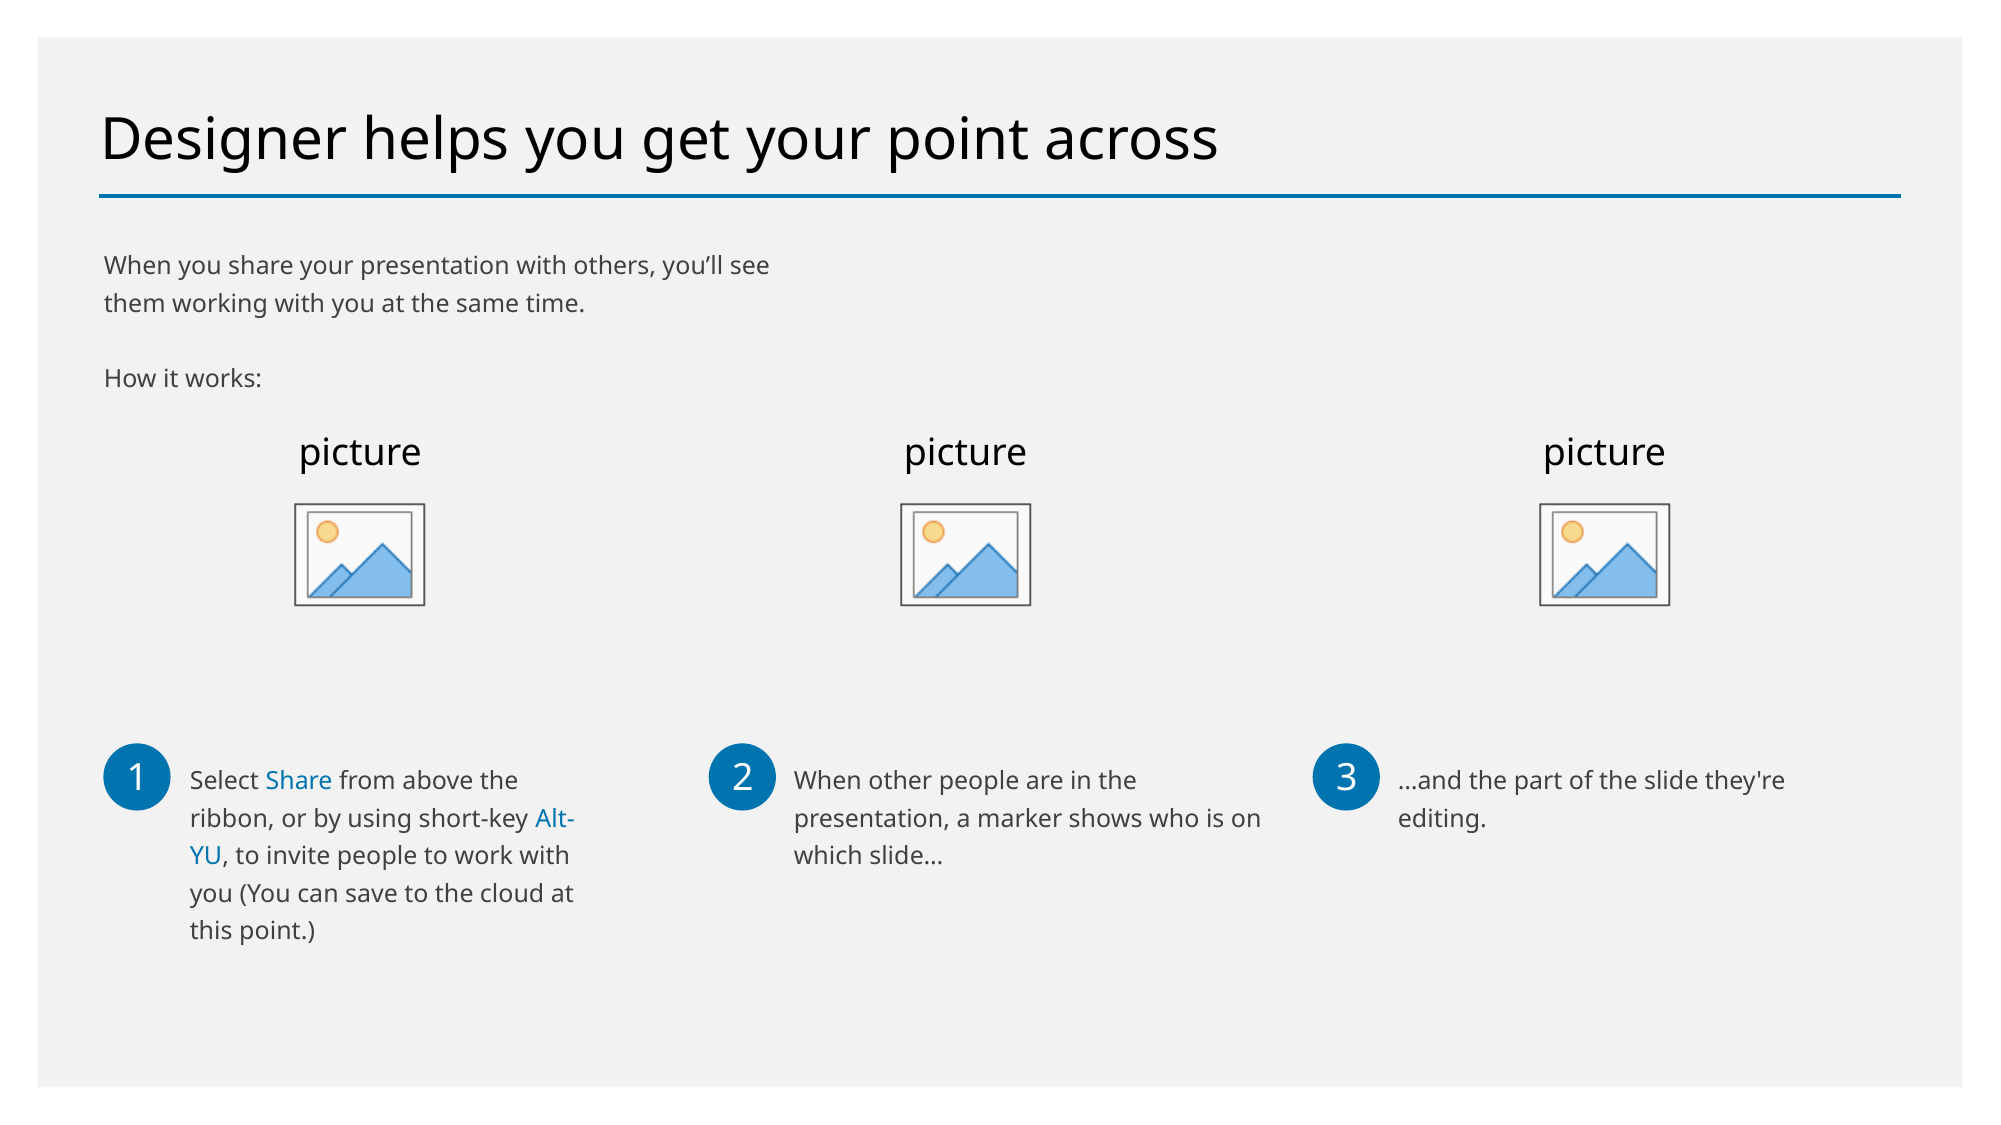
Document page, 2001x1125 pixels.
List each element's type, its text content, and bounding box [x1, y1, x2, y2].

text_box When other people are in the presentation, a marker shows who is on which slide… [778, 749, 1289, 968]
picture [708, 420, 1223, 690]
text_box Select Share from above the ribbon, or by using short-key Alt-YU, to invite people to work with you (You can save to the cloud at this point.) [174, 750, 618, 913]
text_box When you share your presentation with others, you’ll see them working with you at the same time. How it works: [88, 234, 813, 888]
text_box [36, 36, 1963, 1088]
title Designer helps you get your point across [85, 99, 1902, 181]
text_box …and the part of the slide they're editing. [1382, 749, 1819, 865]
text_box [696, 743, 789, 811]
picture [103, 420, 618, 690]
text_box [91, 743, 184, 811]
picture [1312, 420, 1897, 690]
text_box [1300, 743, 1393, 811]
